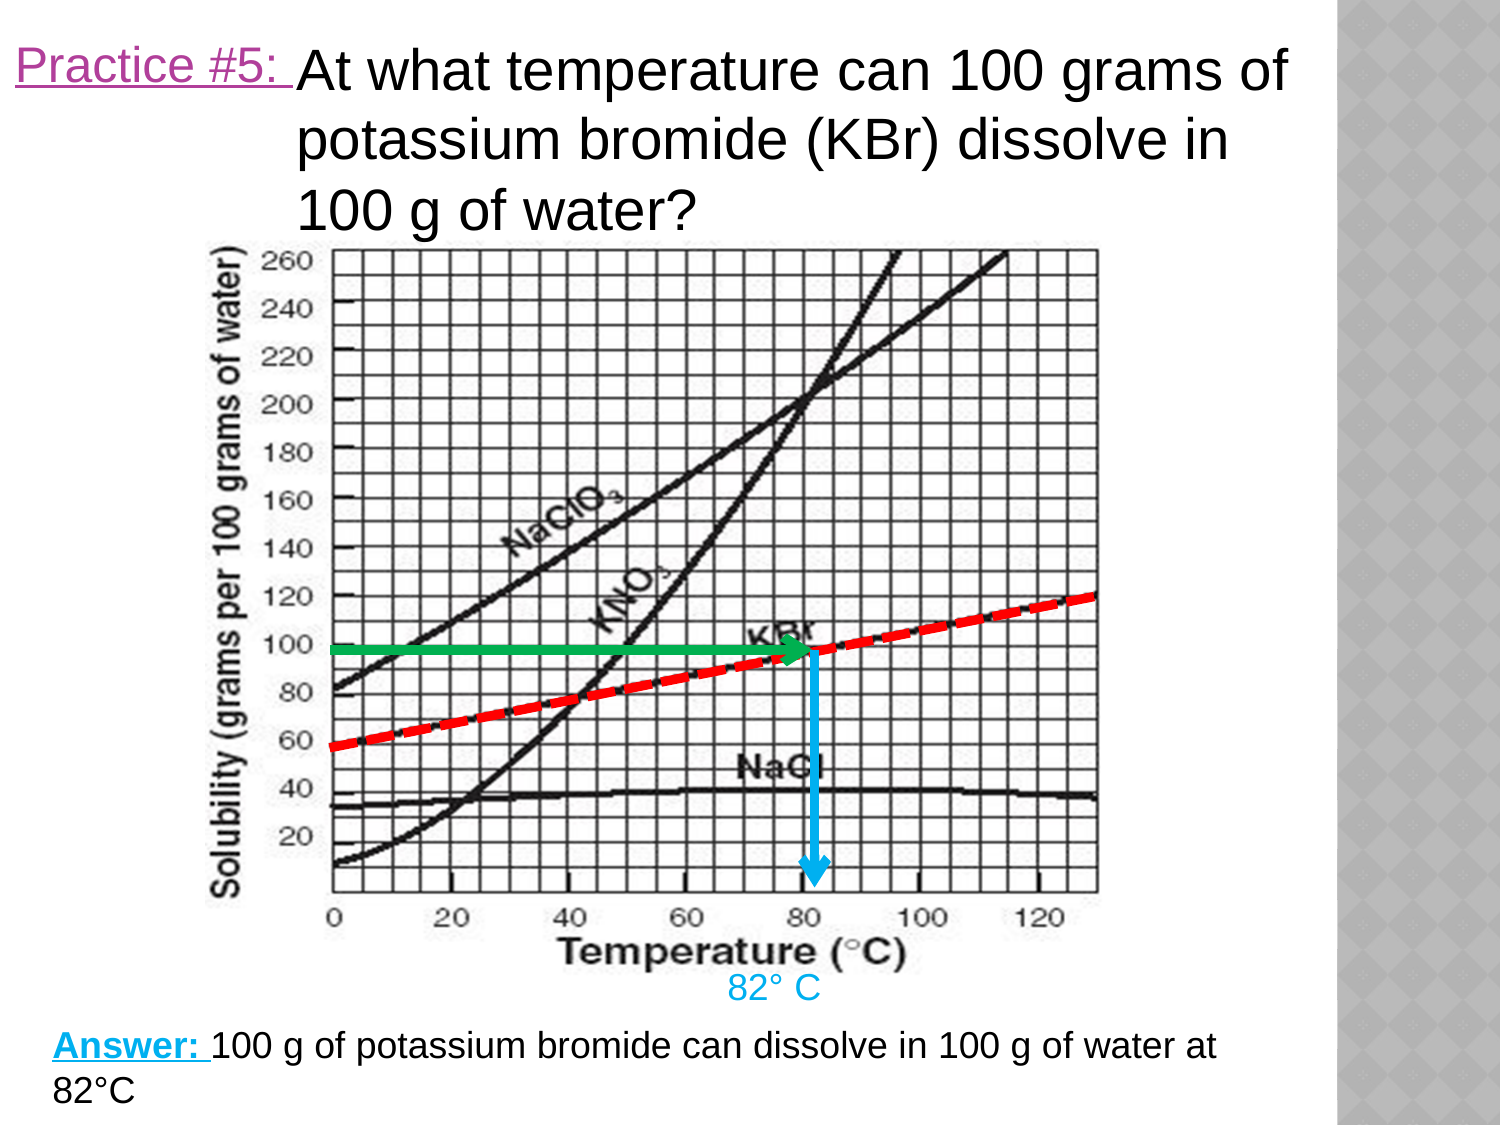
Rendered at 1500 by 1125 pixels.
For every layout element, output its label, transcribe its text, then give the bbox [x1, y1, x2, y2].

text_box At what temperature can 100 grams of potassium bromide (KBr) dissolve in 100 g of water? [281, 24, 1348, 294]
text_box Practice #5: [0, 24, 281, 100]
text_box [332, 652, 816, 889]
picture [734, 977, 742, 984]
text_box 82° C [712, 992, 863, 1013]
text_box Answer: 100 g of potassium bromide can dissolve in 100 g of water at 82°C [37, 1013, 1325, 1118]
picture [205, 224, 1132, 984]
